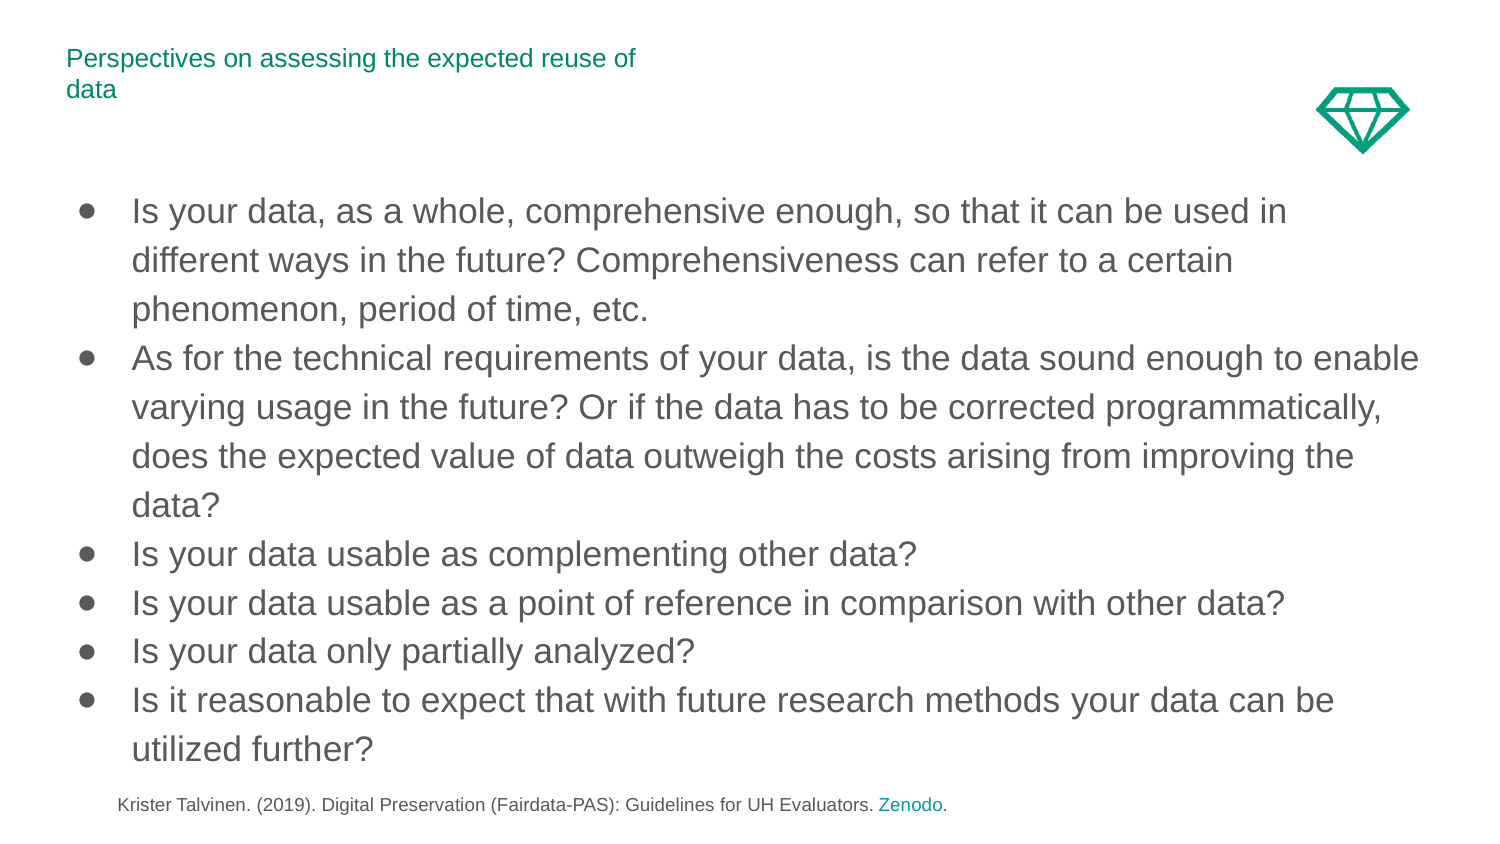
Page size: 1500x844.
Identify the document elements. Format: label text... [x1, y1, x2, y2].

title Perspectives on assessing the expected reuse of data [51, 26, 1449, 120]
text_box Krister Talvinen. (2019). Digital Preservation (Fairdata-PAS): Guidelines for UH Evaluators. Zenodo. [102, 781, 1299, 827]
list Is your data, as a whole, comprehensive enough, so that it can be used in different ways in the future? Comprehensiveness can refer to a certain phenomenon, period of time, etc. As for the technical requirements of your data, is the data sound enough to enable varying usage in the future? Or if the data has to be corrected programmatically, does the expected value of data outweigh the costs arising from improving the data? Is your data usable as complementing other data? Is your data usable as a point of reference in comparison with other data? Is your data only partially analyzed? Is it reasonable to expect that with future research methods your data can be utilized further? [41, 166, 1440, 661]
picture [1311, 72, 1413, 168]
